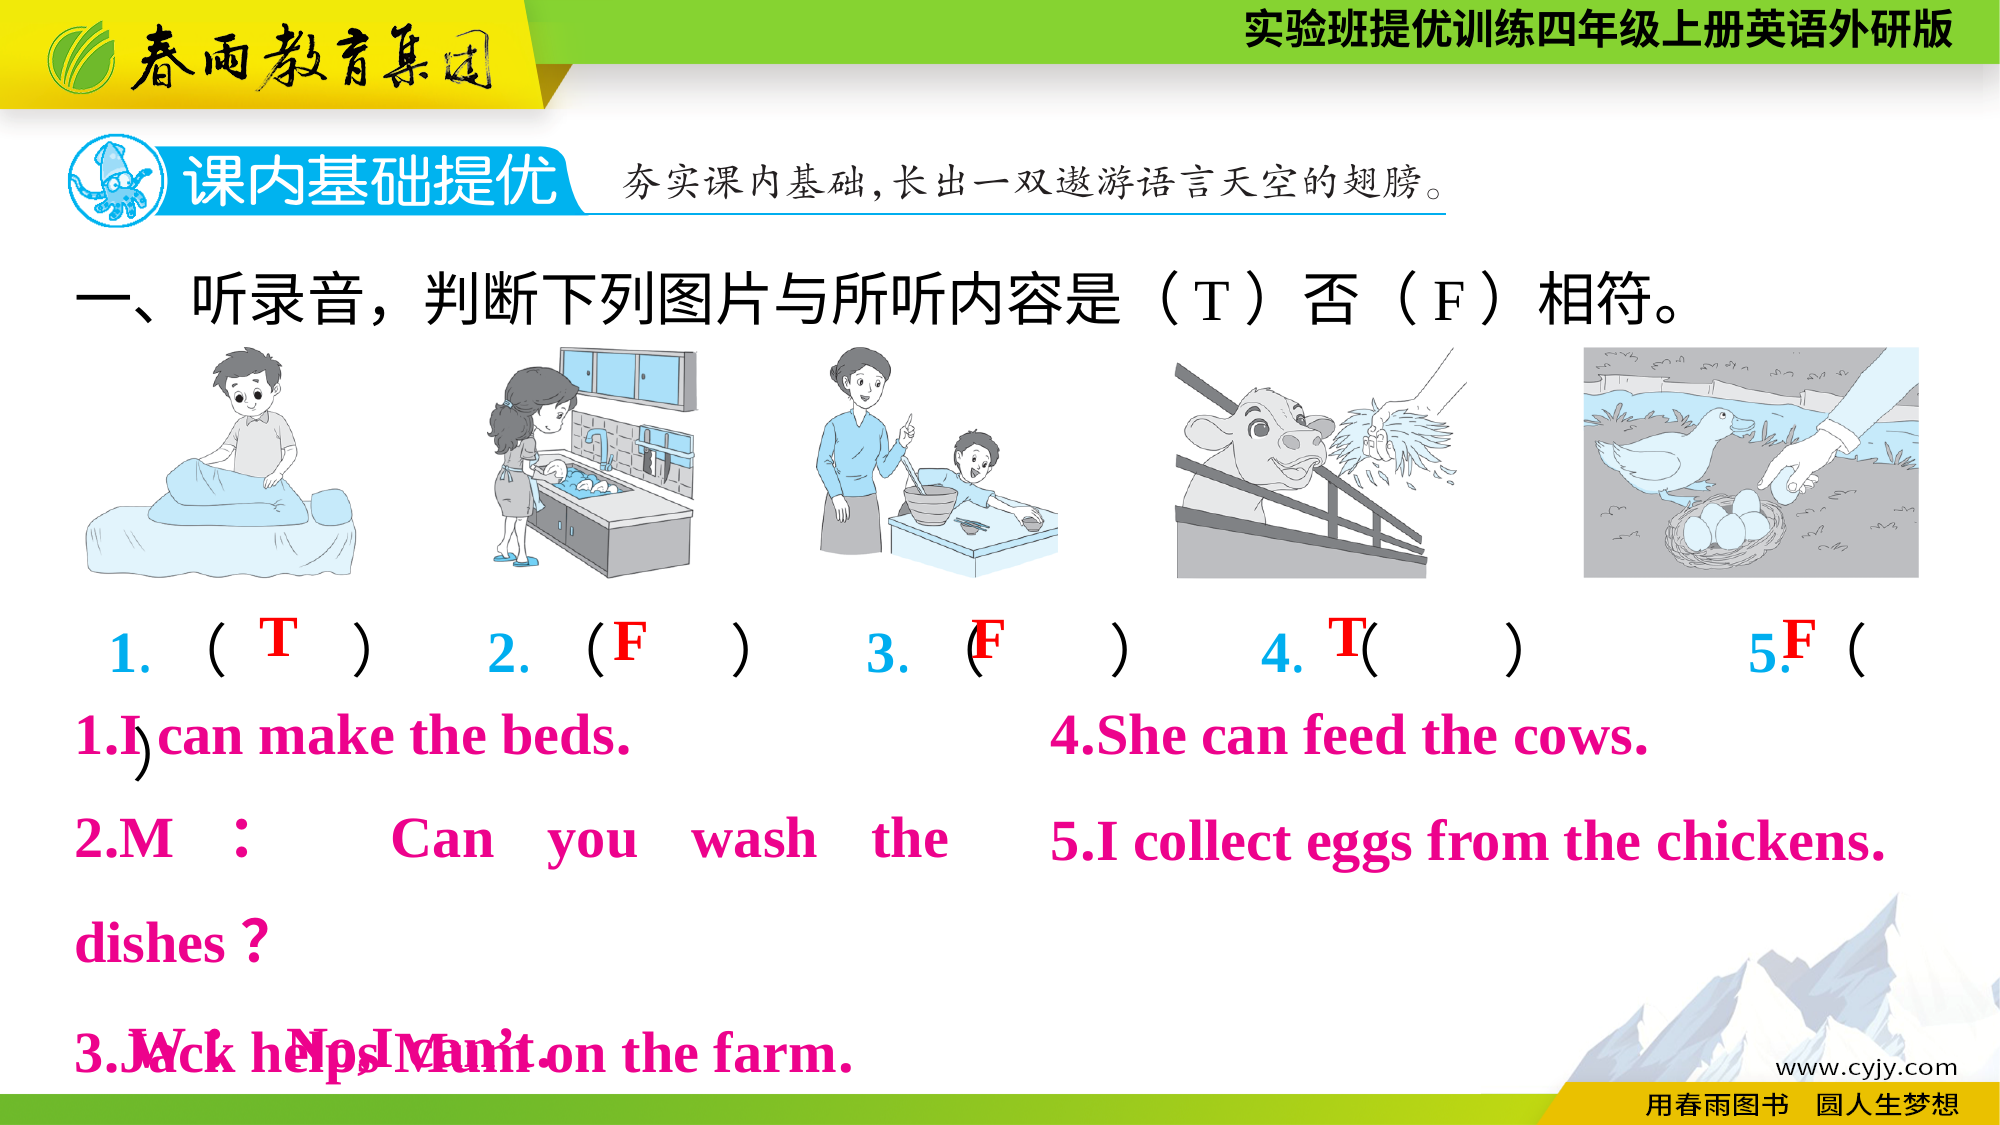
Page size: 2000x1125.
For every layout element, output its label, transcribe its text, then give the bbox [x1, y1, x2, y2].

text_box F [956, 599, 1022, 678]
text_box 5.I collect eggs from the chickens. [1035, 759, 1941, 880]
text_box F [598, 599, 664, 679]
text_box 1.（ ） 2.（ ） 3.（ ） 4.（ ） 5.（ ） [327, 599, 598, 653]
text_box 1.I can make the beds. [59, 653, 965, 757]
text_box 1.（ ） 2.（ ） 3.（ ） 4.（ ） 5.（ ） [1834, 571, 1944, 797]
text_box 1.（ ） 2.（ ） 3.（ ） 4.（ ） 5.（ ） [59, 593, 244, 653]
text_box 3.Jack helps Mum on the farm. [59, 971, 965, 1092]
text_box 1.（ ） 2.（ ） 3.（ ） 4.（ ） 5.（ ） [965, 599, 1313, 797]
text_box 1.（ ） 2.（ ） 3.（ ） 4.（ ） 5.（ ） [1396, 599, 1768, 653]
text_box 4.She can feed the cows. [1035, 653, 1941, 759]
text_box T [1313, 599, 1396, 676]
text_box 1.（ ） 2.（ ） 3.（ ） 4.（ ） 5.（ ） [664, 599, 956, 653]
text_box 2.M： Can you wash the dishes？ W： No,I can’t. [59, 757, 965, 971]
picture [0, 0, 2000, 1125]
list 一、听录音，判断下列图片与所听内容是（T）否（F）相符。 [59, 219, 1944, 328]
text_box F [1768, 599, 1834, 678]
text_box T [244, 599, 327, 676]
